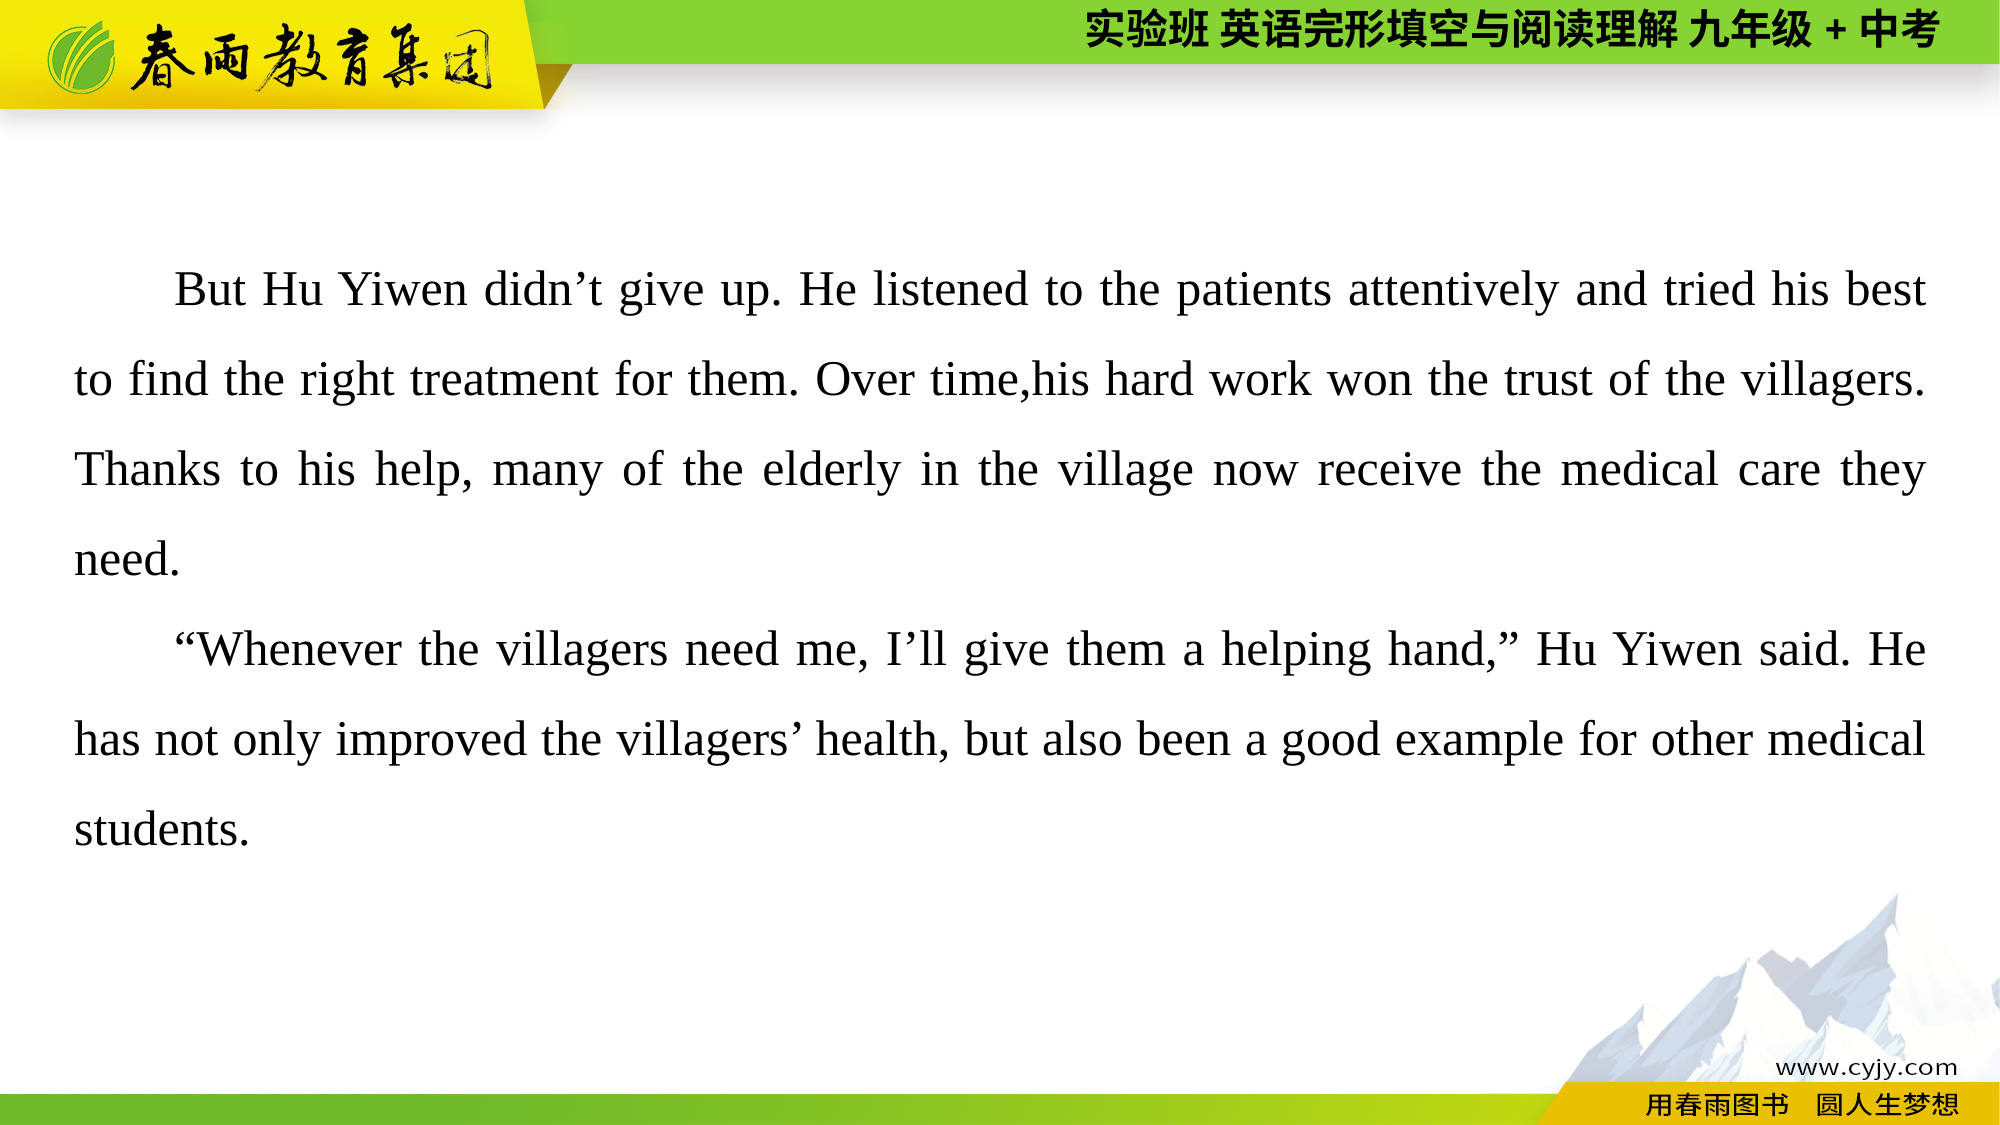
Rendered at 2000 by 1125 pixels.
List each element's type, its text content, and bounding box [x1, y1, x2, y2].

list But Hu Yiwen didn’t give up. He listened to the patients attentively and tried his best to find the right treatment for them. Over time,his hard work won the trust of the villagers. Thanks to his help, many of the elderly in the village now receive the medical care they need. “Whenever the villagers need me, I’ll give them a helping hand,” Hu Yiwen said. He has not only improved the villagers’ health, but also been a good example for other medical students. [59, 218, 1944, 870]
picture [0, 0, 2000, 1125]
